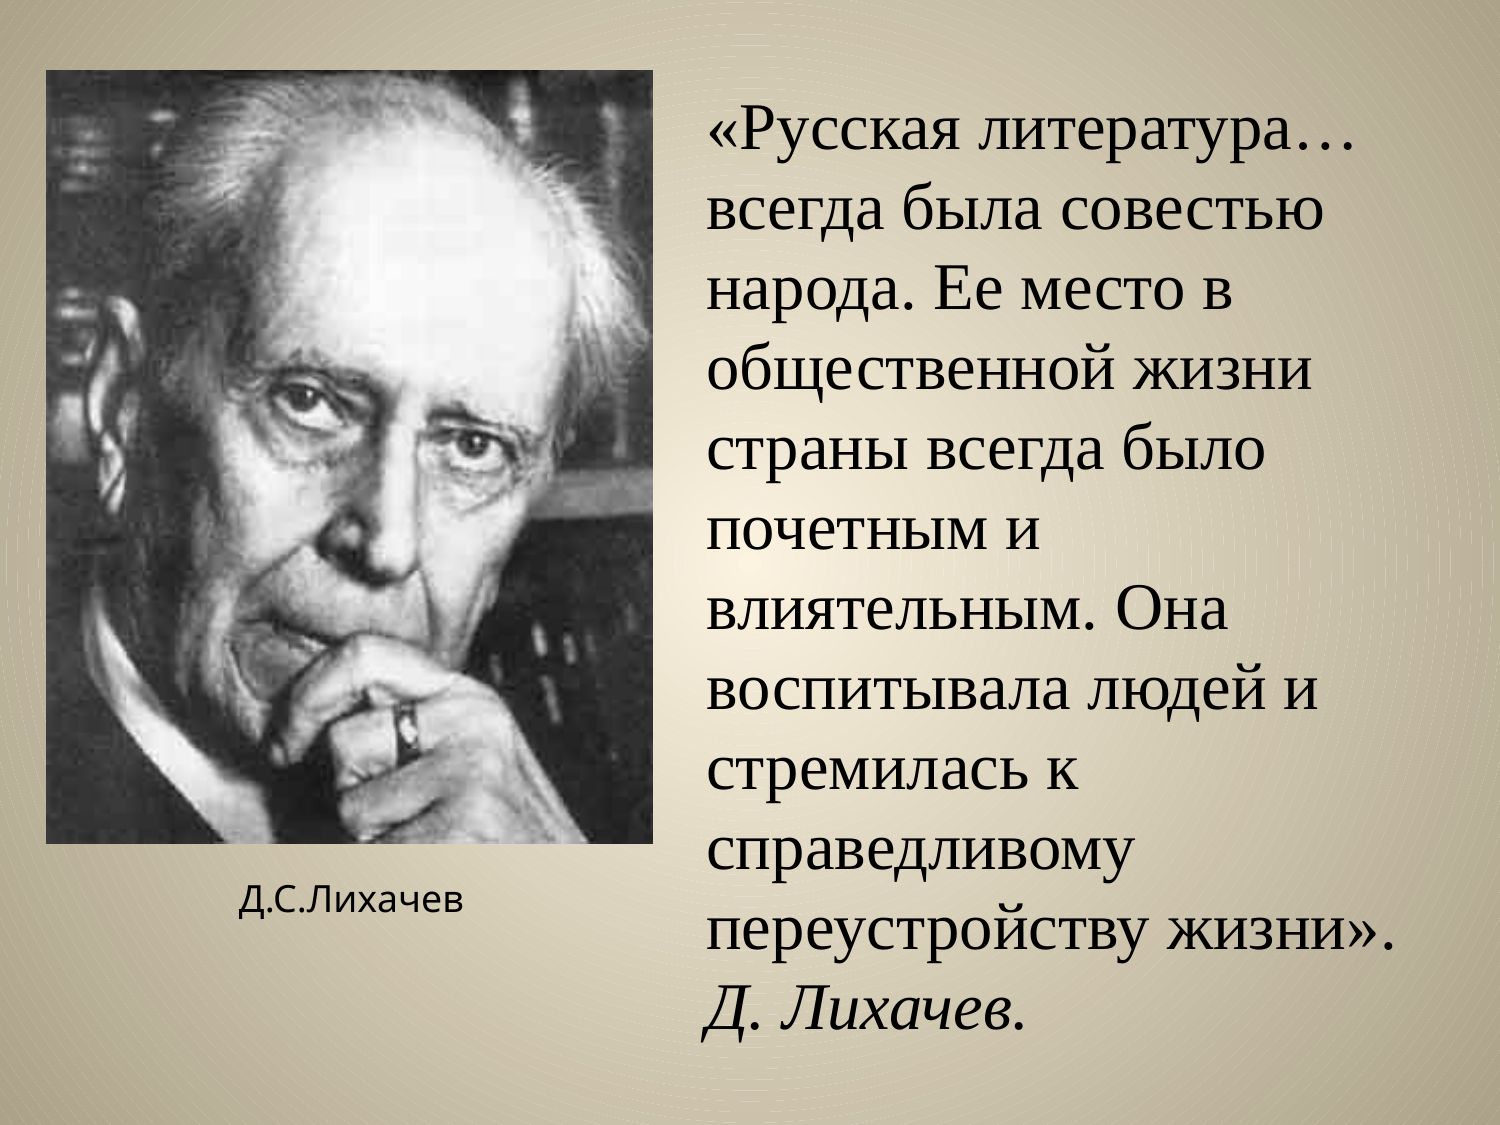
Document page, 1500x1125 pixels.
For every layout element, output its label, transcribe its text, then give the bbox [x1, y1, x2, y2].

text_box «Русская литература… всегда была совестью народа. Ее место в общественной жизни страны всегда было почетным и влиятельным. Она воспитывала людей и стремилась к справедливому переустройству жизни». Д. Лихачев. [691, 75, 1465, 1050]
picture [46, 70, 653, 844]
text_box Д.С.Лихачев [81, 867, 621, 927]
